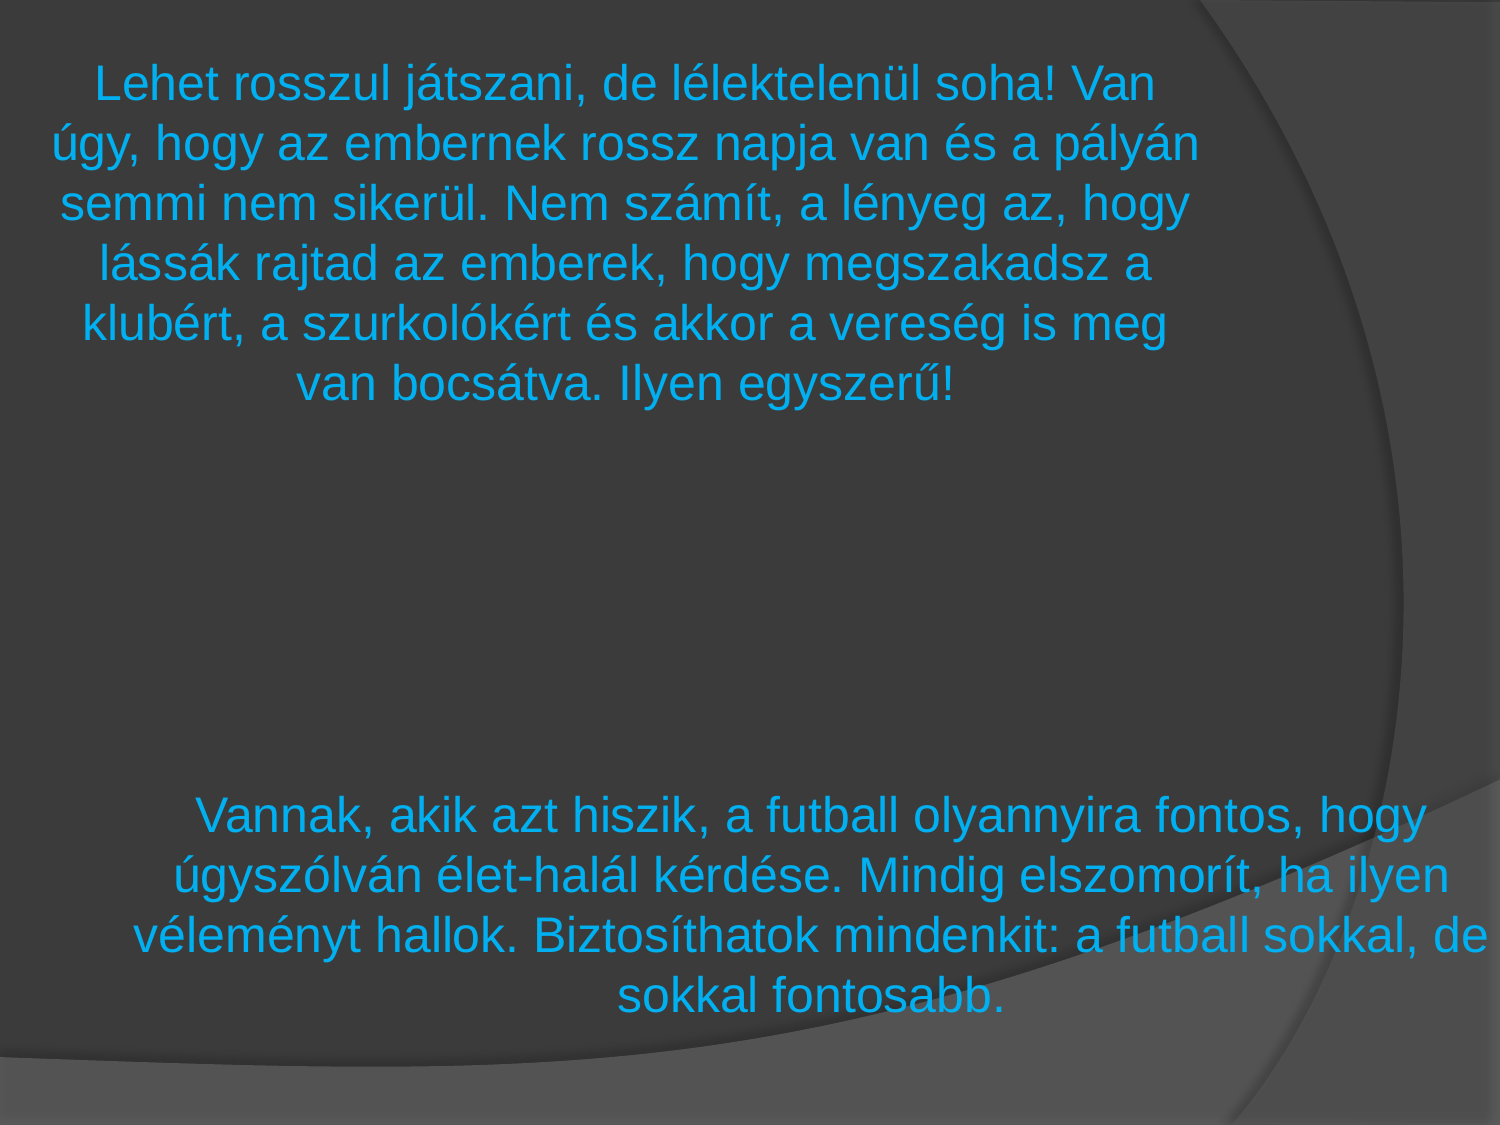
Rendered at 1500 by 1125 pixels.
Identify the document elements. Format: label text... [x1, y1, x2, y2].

text_box Vannak, akik azt hiszik, a futball olyannyira fontos, hogy úgyszólván élet-halál kérdése. Mindig elszomorít, ha ilyen véleményt hallok. Biztosíthatok mindenkit: a futball sokkal, de sokkal fontosabb. [76, 775, 1500, 1070]
text_box Lehet rosszul játszani, de lélektelenül soha! Van úgy, hogy az embernek rossz napja van és a pályán semmi nem sikerül. Nem számít, a lényeg az, hogy lássák rajtad az emberek, hogy megszakadsz a klubért, a szurkolókért és akkor a vereség is meg van bocsátva. Ilyen egyszerű! [29, 42, 1223, 553]
